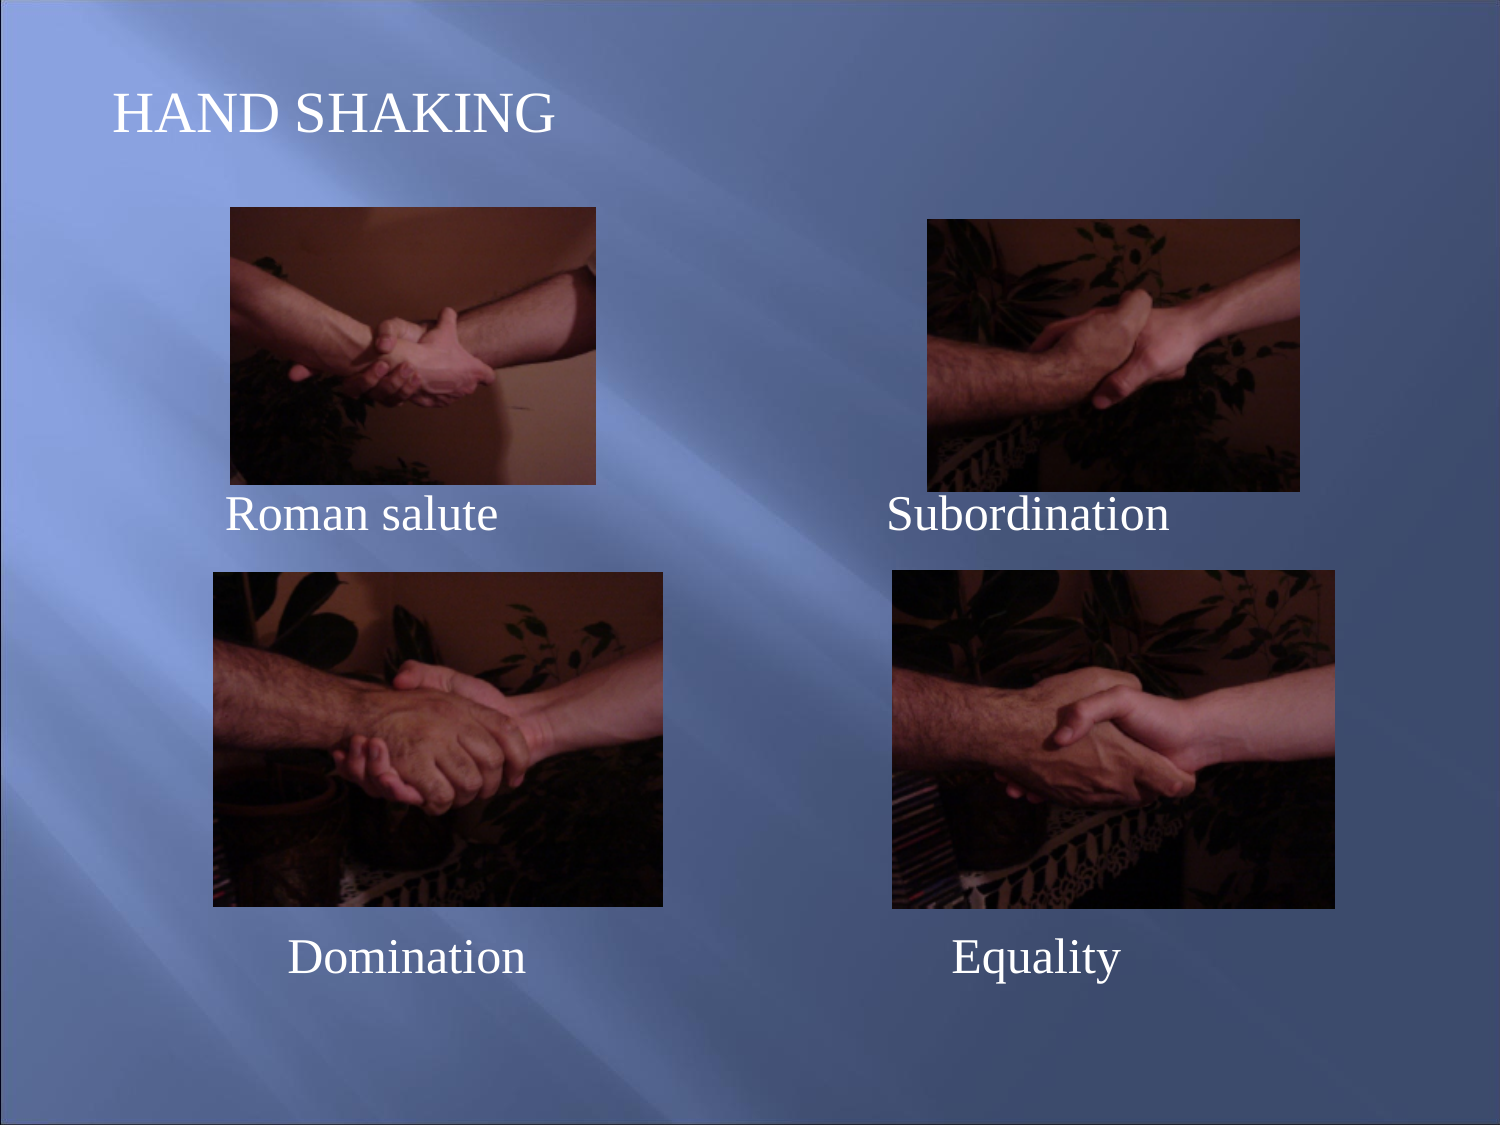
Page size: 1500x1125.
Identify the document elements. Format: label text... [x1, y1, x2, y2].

list HAND SHAKING Roman salute Subordination Domination Equality [75, 66, 1425, 839]
picture [0, 0, 1500, 1125]
